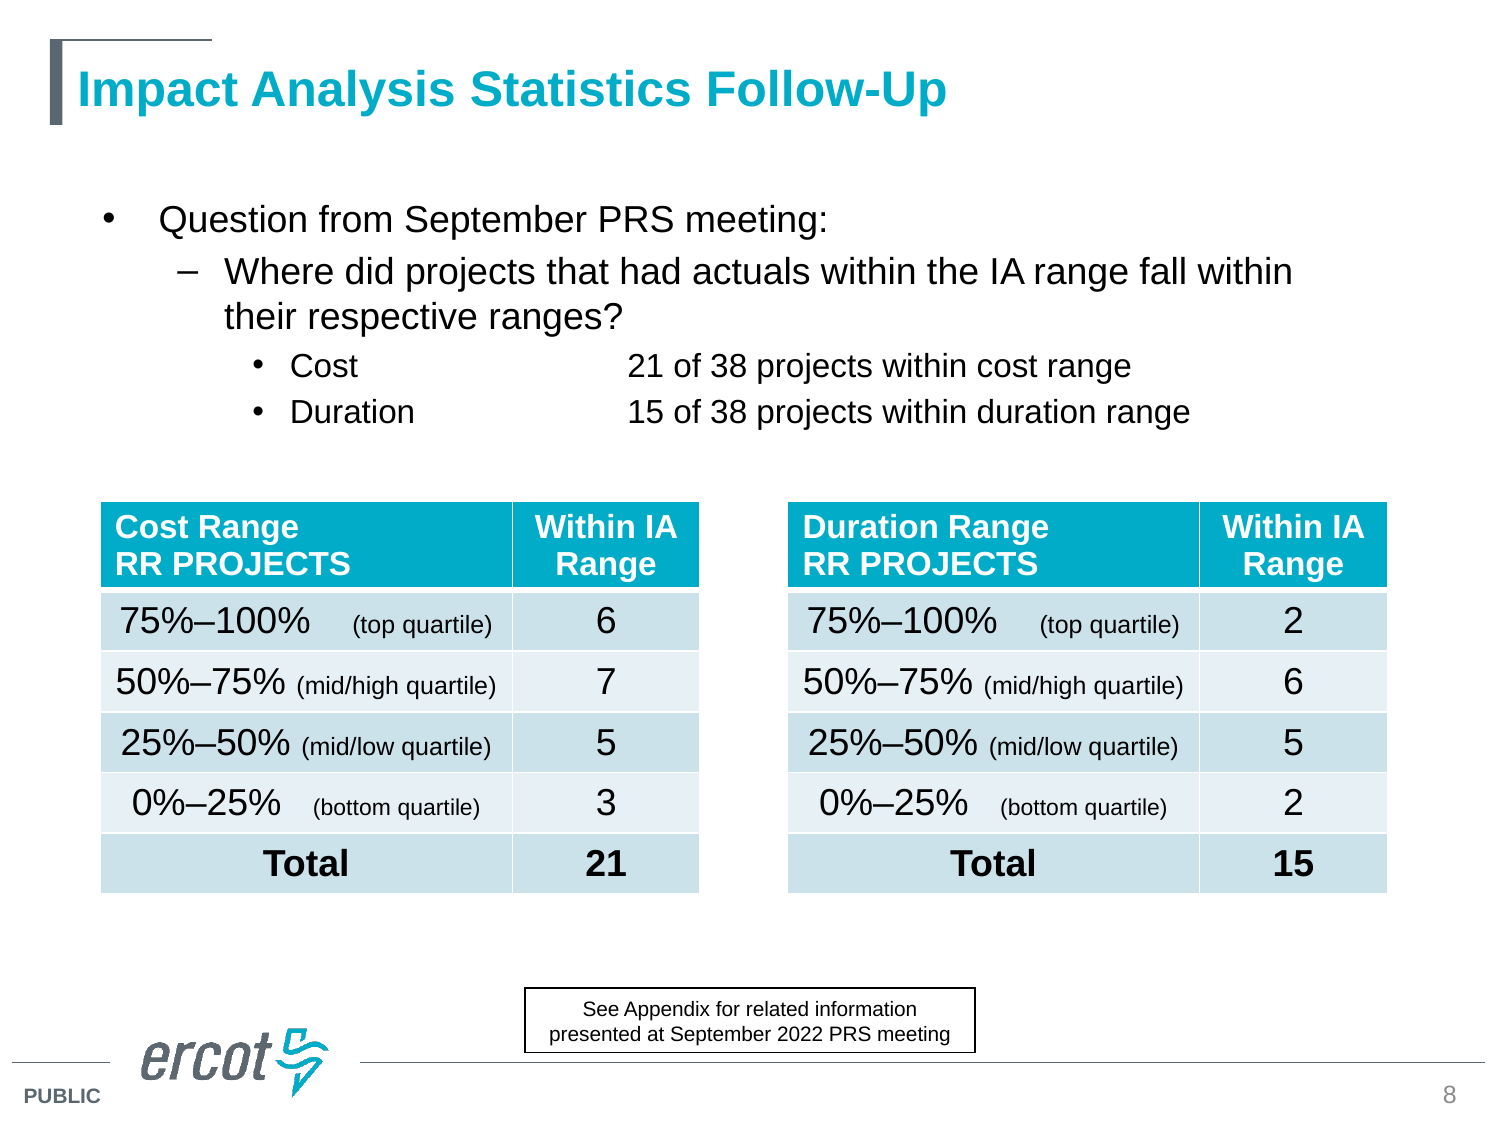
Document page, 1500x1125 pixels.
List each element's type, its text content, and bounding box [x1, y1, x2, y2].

picture [137, 1024, 332, 1100]
title Impact Analysis Statistics Follow-Up [62, 48, 1238, 134]
table_cell 0%–25% (bottom quartile) [101, 773, 512, 832]
table_header Within IA Range [1200, 502, 1387, 587]
list Question from September PRS meeting: Where did projects that had actuals within the IA range fall within their respective ranges? Cost 21 of 38 projects within cost range Duration 15 of 38 projects within duration range [87, 187, 1363, 450]
table_cell 2 [1200, 773, 1387, 832]
table_cell 5 [513, 713, 699, 772]
table_cell 0%–25% (bottom quartile) [788, 773, 1199, 832]
table_header Within IA Range [513, 502, 699, 587]
table_cell 50%–75% (mid/high quartile) [101, 652, 512, 711]
table_header Cost Range RR PROJECTS [101, 502, 512, 587]
table_cell 5 [1200, 713, 1387, 772]
table_cell 50%–75% (mid/high quartile) [788, 652, 1199, 711]
table_cell 75%–100% (top quartile) [788, 593, 1199, 650]
table_cell 6 [513, 593, 699, 650]
table_cell Total [788, 834, 1199, 893]
text_box See Appendix for related information presented at September 2022 PRS meeting [524, 987, 975, 1053]
slide_number 8 [1412, 1076, 1488, 1112]
table_cell 2 [1200, 593, 1387, 650]
table_header Duration Range RR PROJECTS [788, 502, 1199, 587]
table_cell 21 [513, 834, 699, 893]
table_cell 25%–50% (mid/low quartile) [101, 713, 512, 772]
table_cell Total [101, 834, 512, 893]
table_cell 6 [1200, 652, 1387, 711]
table_cell 7 [513, 652, 699, 711]
table_cell 3 [513, 773, 699, 832]
table_cell 25%–50% (mid/low quartile) [788, 713, 1199, 772]
table_cell 75%–100% (top quartile) [101, 593, 512, 650]
table_cell 15 [1200, 834, 1387, 893]
